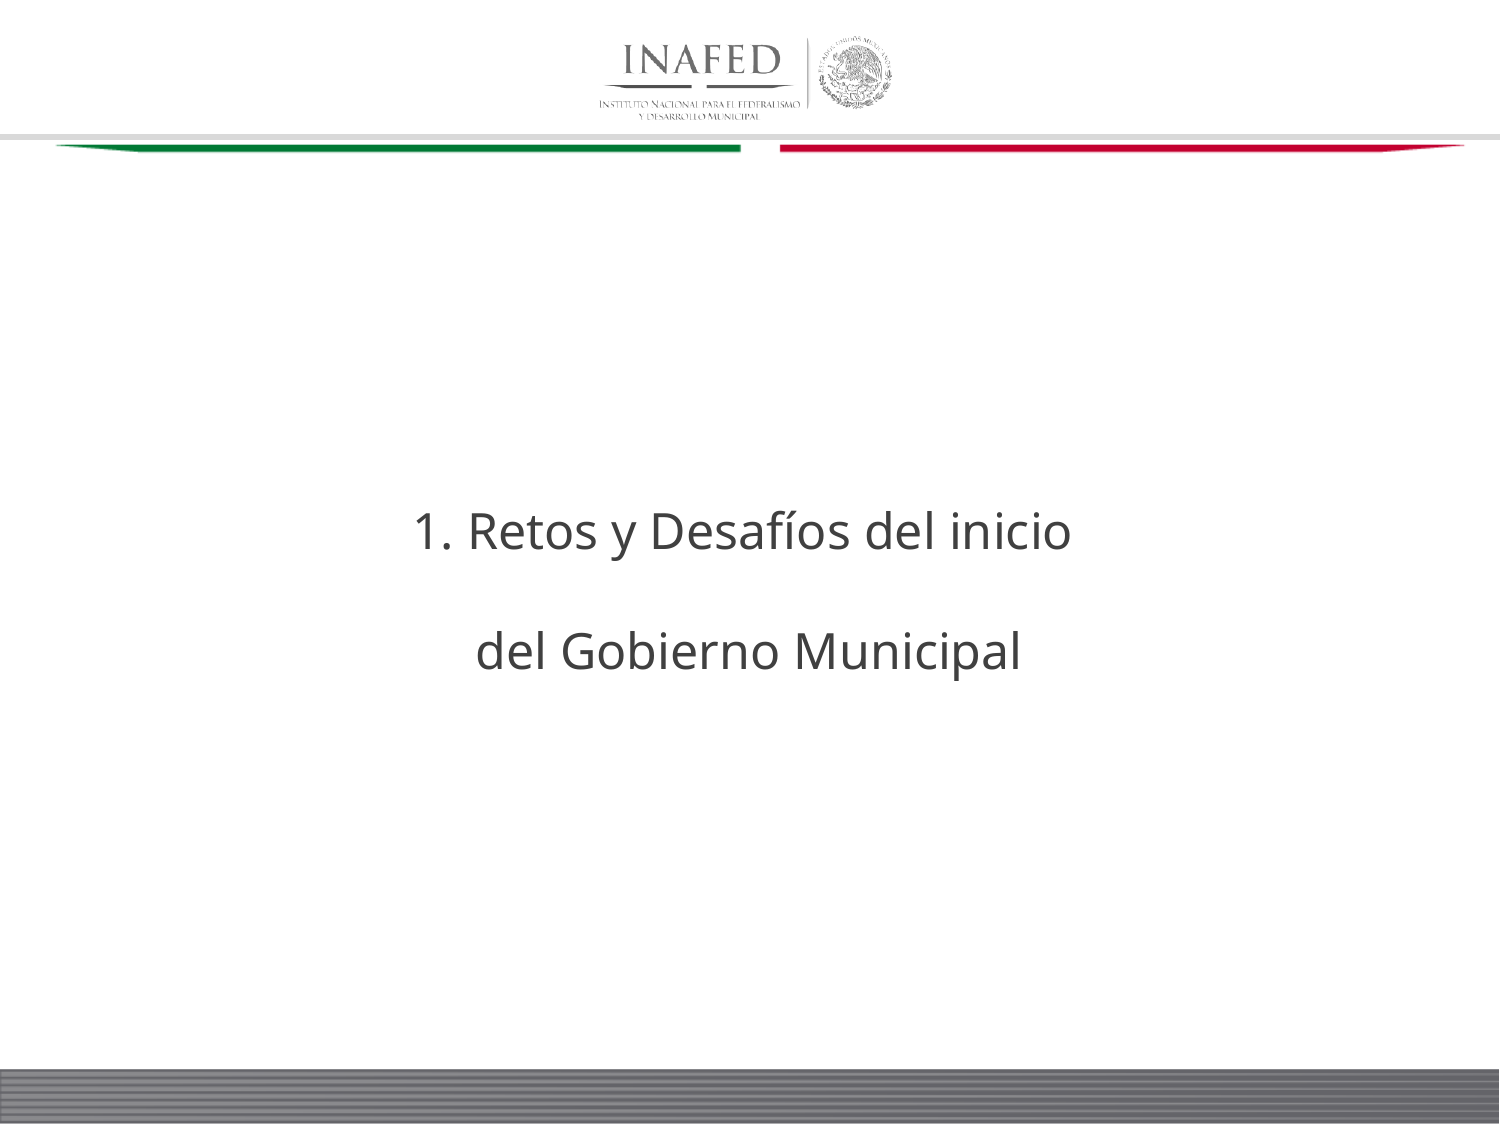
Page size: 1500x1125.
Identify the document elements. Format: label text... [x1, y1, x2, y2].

picture [52, 138, 1471, 163]
text_box 1. Retos y Desafíos del inicio del Gobierno Municipal [49, 432, 1450, 688]
picture [0, 1068, 1499, 1125]
picture [596, 34, 903, 123]
